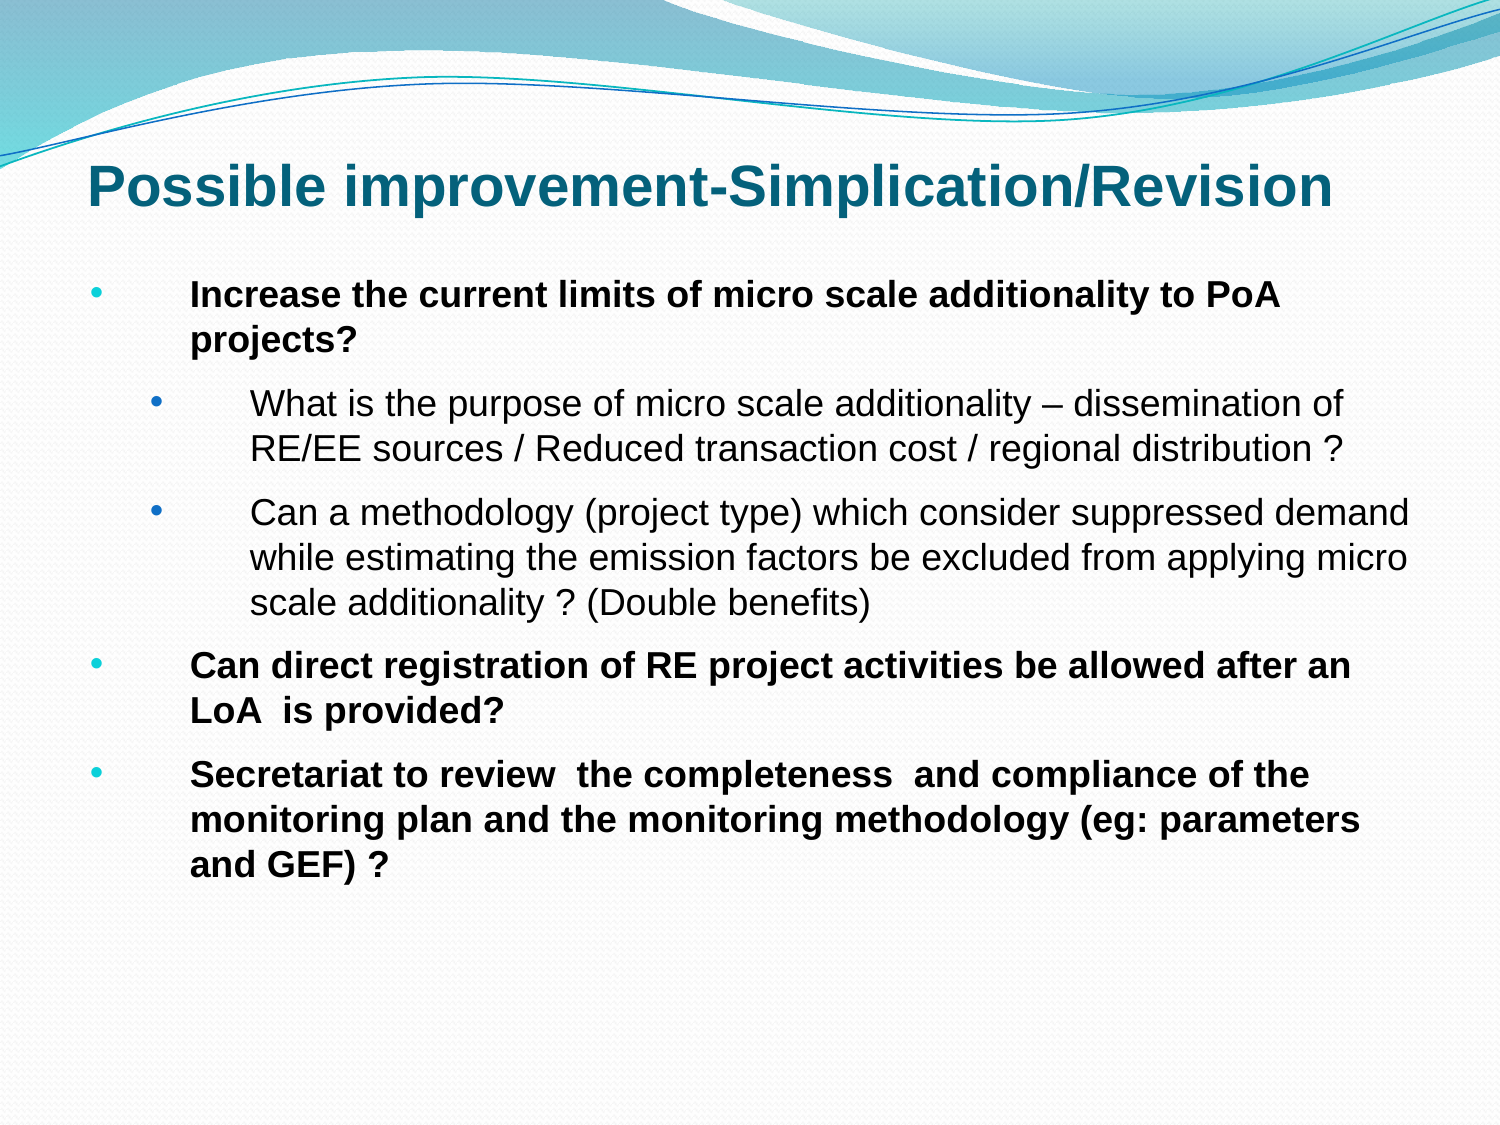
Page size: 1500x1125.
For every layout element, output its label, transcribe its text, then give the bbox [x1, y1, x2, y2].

title Possible improvement-Simplication/Revision [87, 31, 1438, 219]
list Increase the current limits of micro scale additionality to PoA projects? What is the purpose of micro scale additionality – dissemination of RE/EE sources / Reduced transaction cost / regional distribution ? Can a methodology (project type) which consider suppressed demand while estimating the emission factors be excluded from applying micro scale additionality ? (Double benefits) Can direct registration of RE project activities be allowed after an LoA is provided? Secretariat to review the completeness and compliance of the monitoring plan and the monitoring methodology (eg: parameters and GEF) ? [75, 262, 1425, 983]
